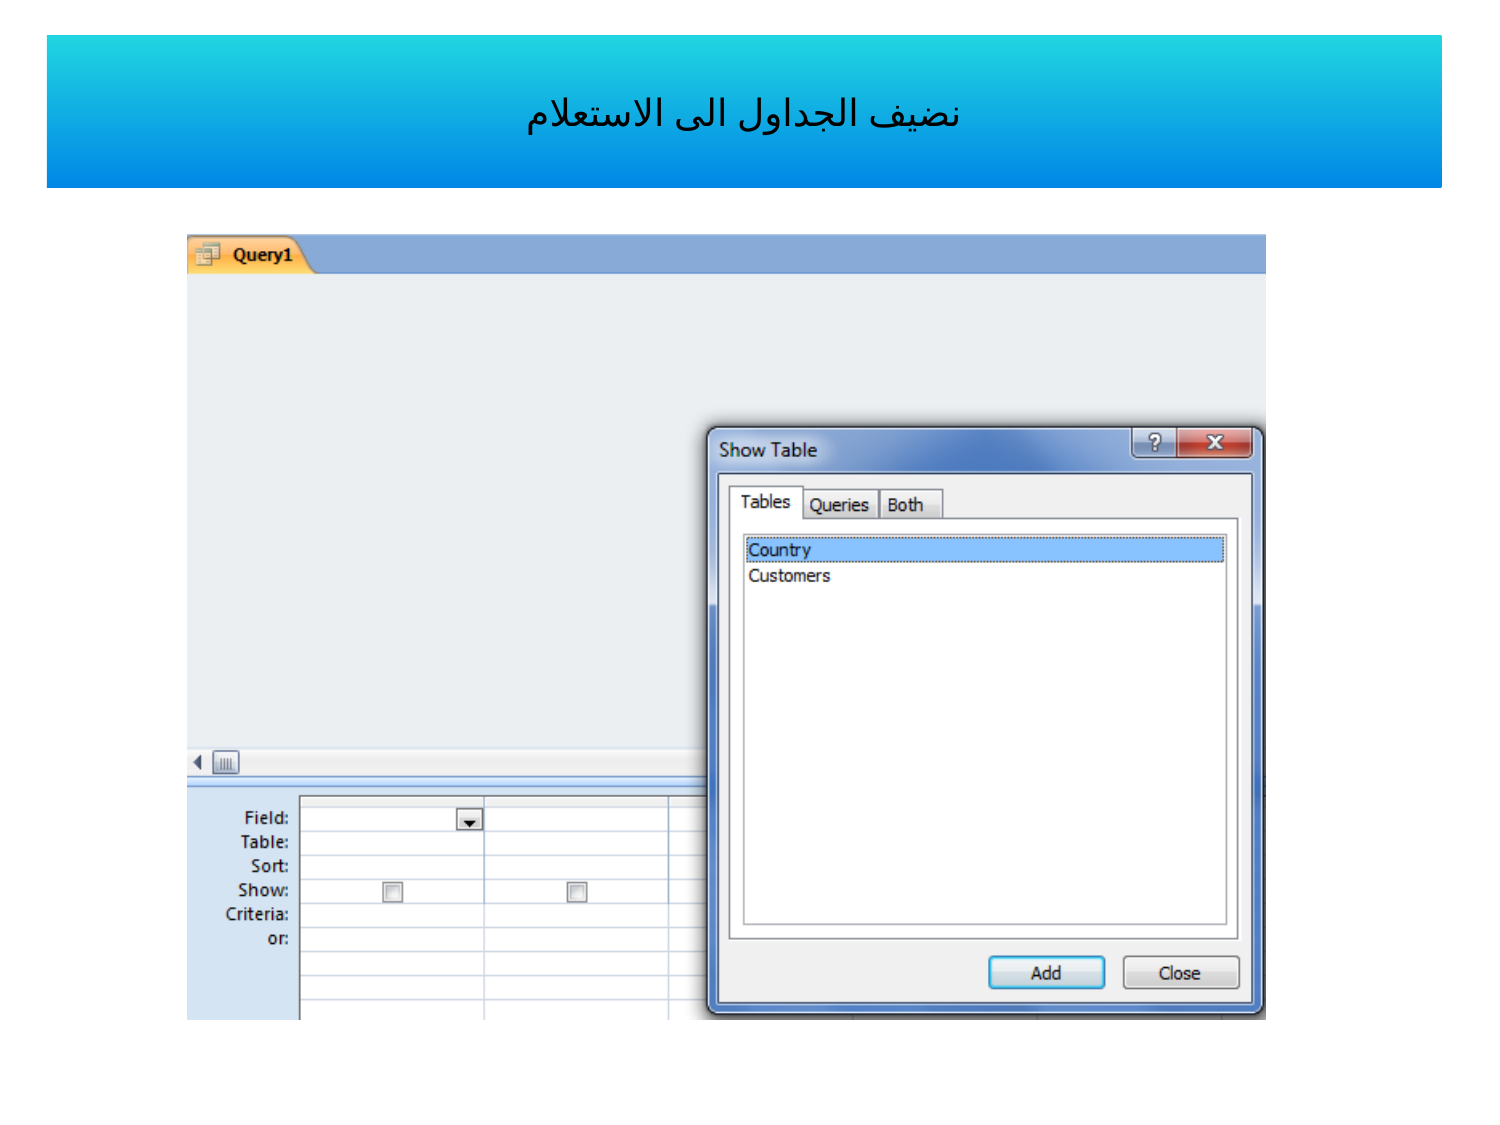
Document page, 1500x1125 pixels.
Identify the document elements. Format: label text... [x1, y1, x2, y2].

picture [187, 234, 1266, 1020]
title نضيف الجداول الى الاستعلام [46, 35, 1442, 188]
